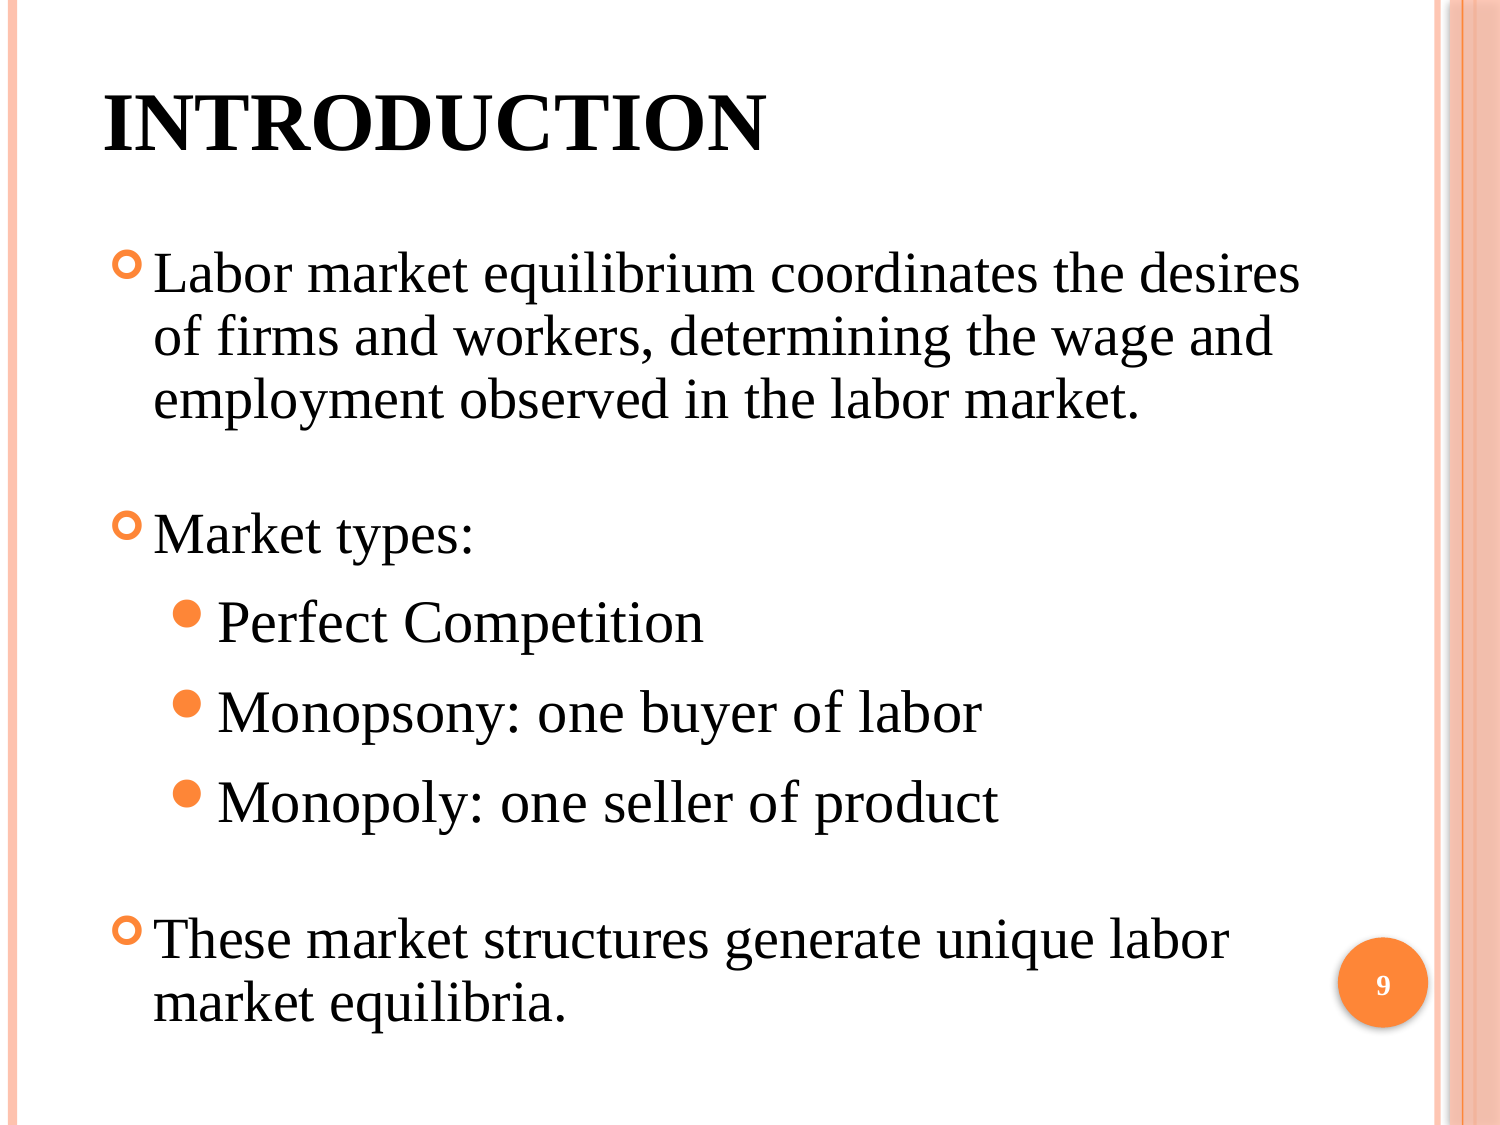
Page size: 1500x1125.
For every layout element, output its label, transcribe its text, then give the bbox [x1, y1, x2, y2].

list Labor market equilibrium coordinates the desires of firms and workers, determining the wage and employment observed in the labor market. Market types: Perfect Competition Monopsony: one buyer of labor Monopoly: one seller of product These market structures generate unique labor market equilibria. [93, 234, 1360, 1023]
title Introduction [87, 46, 1438, 188]
slide_number 9 [1333, 940, 1434, 1026]
